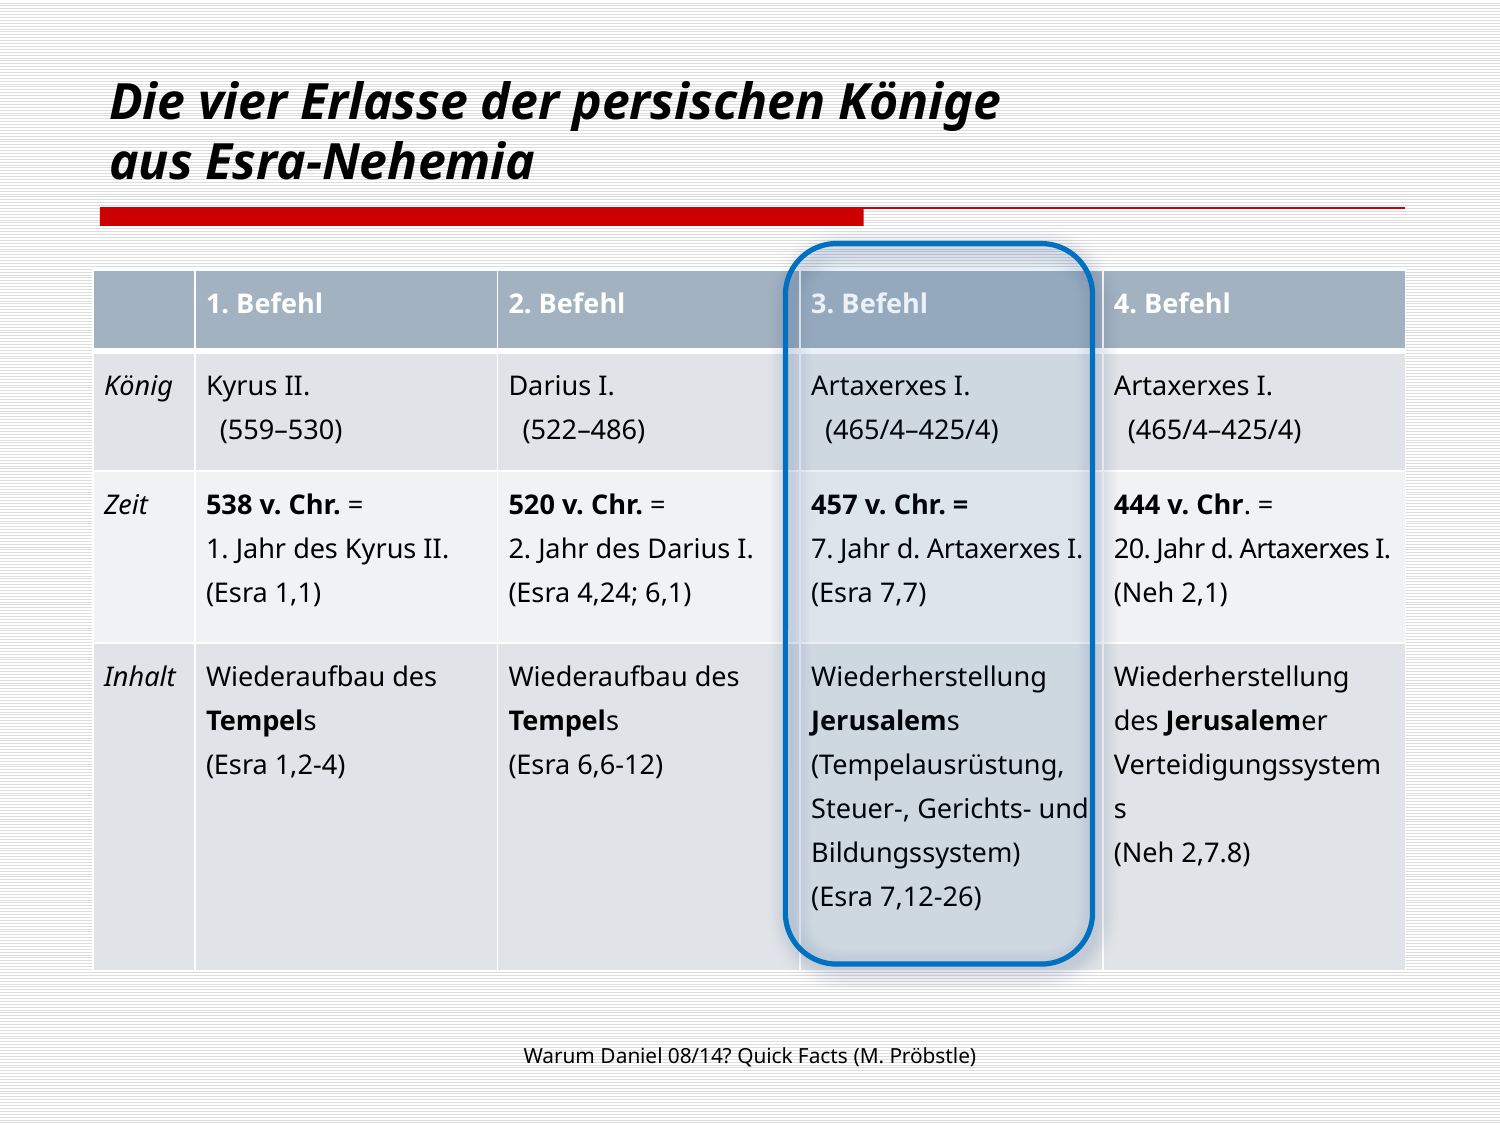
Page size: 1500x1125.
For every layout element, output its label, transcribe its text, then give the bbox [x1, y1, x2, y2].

table_header 1. Befehl [196, 271, 497, 348]
table_cell 520 v. Chr. = 2. Jahr des Darius I. (Esra 4,24; 6,1) [498, 472, 774, 642]
table_cell Inhalt [94, 644, 194, 970]
title Die vier Erlasse der persischen Könige aus Esra-Nehemia [94, 50, 1407, 197]
table_header [94, 271, 194, 348]
table_header 2. Befehl [498, 271, 782, 348]
table_cell König [94, 354, 194, 470]
table_cell Artaxerxes I. (465/4–425/4) [1115, 354, 1405, 470]
table_cell Wiederaufbau des Tempels (Esra 1,2-4) [196, 644, 497, 970]
text_box [783, 241, 1095, 967]
table_cell Wiederherstellung des Jerusalemer Verteidigungssystems (Neh 2,7.8) [1104, 644, 1405, 970]
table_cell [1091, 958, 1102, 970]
table_cell 538 v. Chr. = 1. Jahr des Kyrus II. (Esra 1,1) [196, 472, 497, 642]
table_header 4. Befehl [1108, 271, 1405, 348]
table_cell Zeit [94, 472, 194, 642]
table_cell Darius I. (522–486) [498, 354, 774, 470]
table_cell Wiederaufbau des Tempels (Esra 6,6-12) [498, 644, 799, 970]
table_cell 444 v. Chr. = 20. Jahr d. Artaxerxes I. (Neh 2,1) [1115, 472, 1405, 642]
text_box Warum Daniel 08/14? Quick Facts (M. Pröbstle) [419, 1035, 1081, 1103]
table_cell Kyrus II. (559–530) [196, 354, 497, 470]
